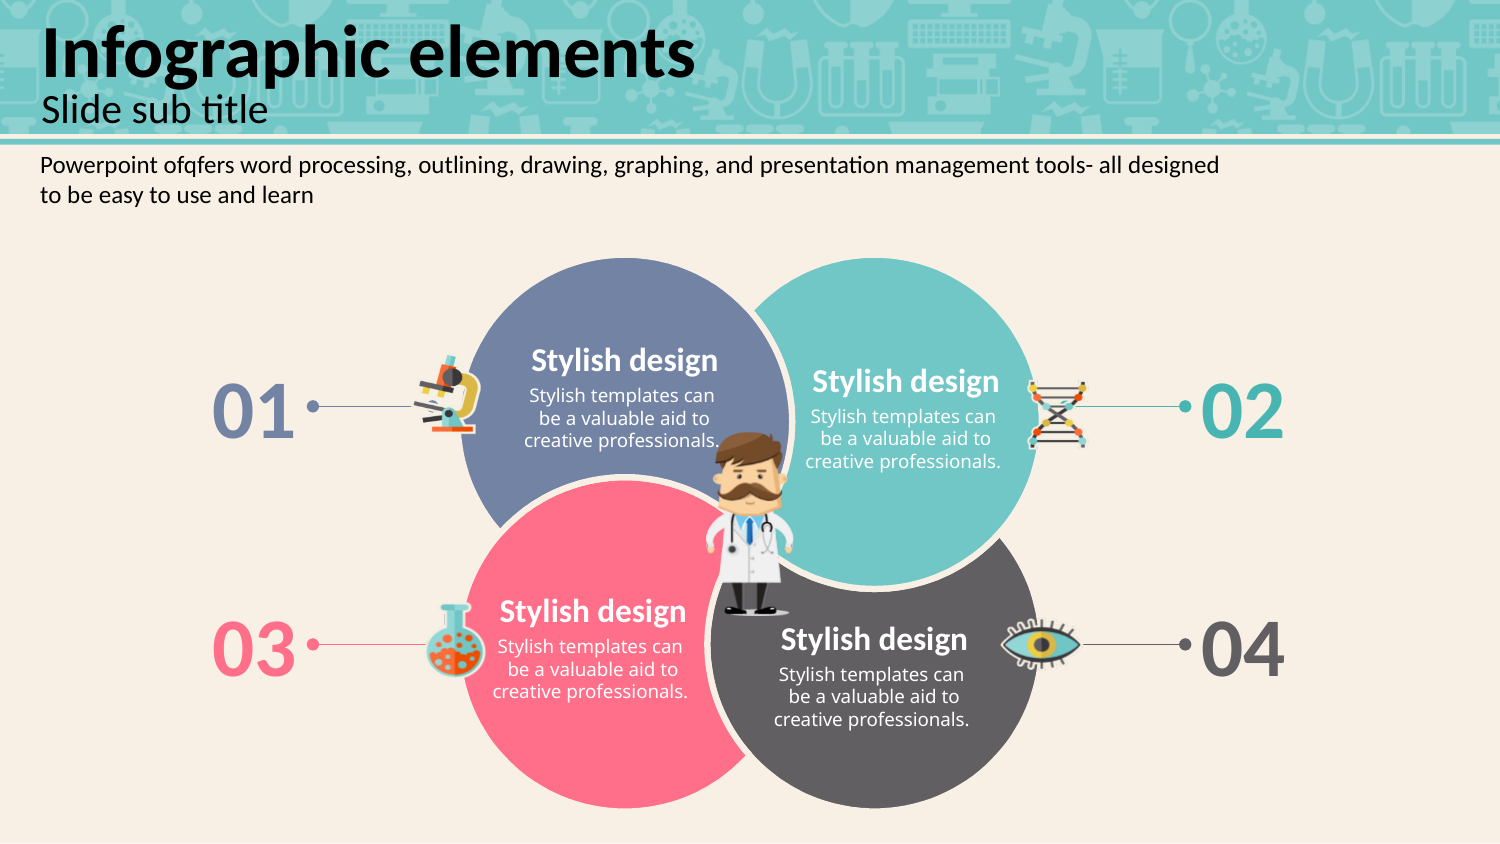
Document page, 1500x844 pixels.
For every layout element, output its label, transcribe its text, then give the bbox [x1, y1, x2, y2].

picture [422, 602, 488, 683]
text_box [514, 343, 735, 439]
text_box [1065, 604, 1313, 678]
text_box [186, 366, 401, 440]
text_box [796, 363, 1017, 460]
picture [1024, 377, 1091, 452]
text_box Powerpoint ofqfers word processing, outlining, drawing, graphing, and presentation management tools- all designed to be easy to use and learn [40, 148, 1247, 209]
text_box [750, 254, 1036, 395]
picture [998, 616, 1085, 673]
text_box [186, 604, 418, 678]
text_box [483, 593, 704, 690]
picture [706, 431, 794, 616]
list Infographic elements [41, 19, 1365, 108]
text_box [459, 254, 791, 534]
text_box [764, 621, 985, 718]
list Slide sub title [41, 108, 1365, 146]
picture [406, 351, 483, 441]
text_box [463, 478, 700, 600]
text_box [798, 457, 1038, 590]
text_box [464, 660, 750, 812]
picture [0, 0, 1500, 134]
text_box [708, 533, 1039, 812]
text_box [1065, 366, 1313, 440]
